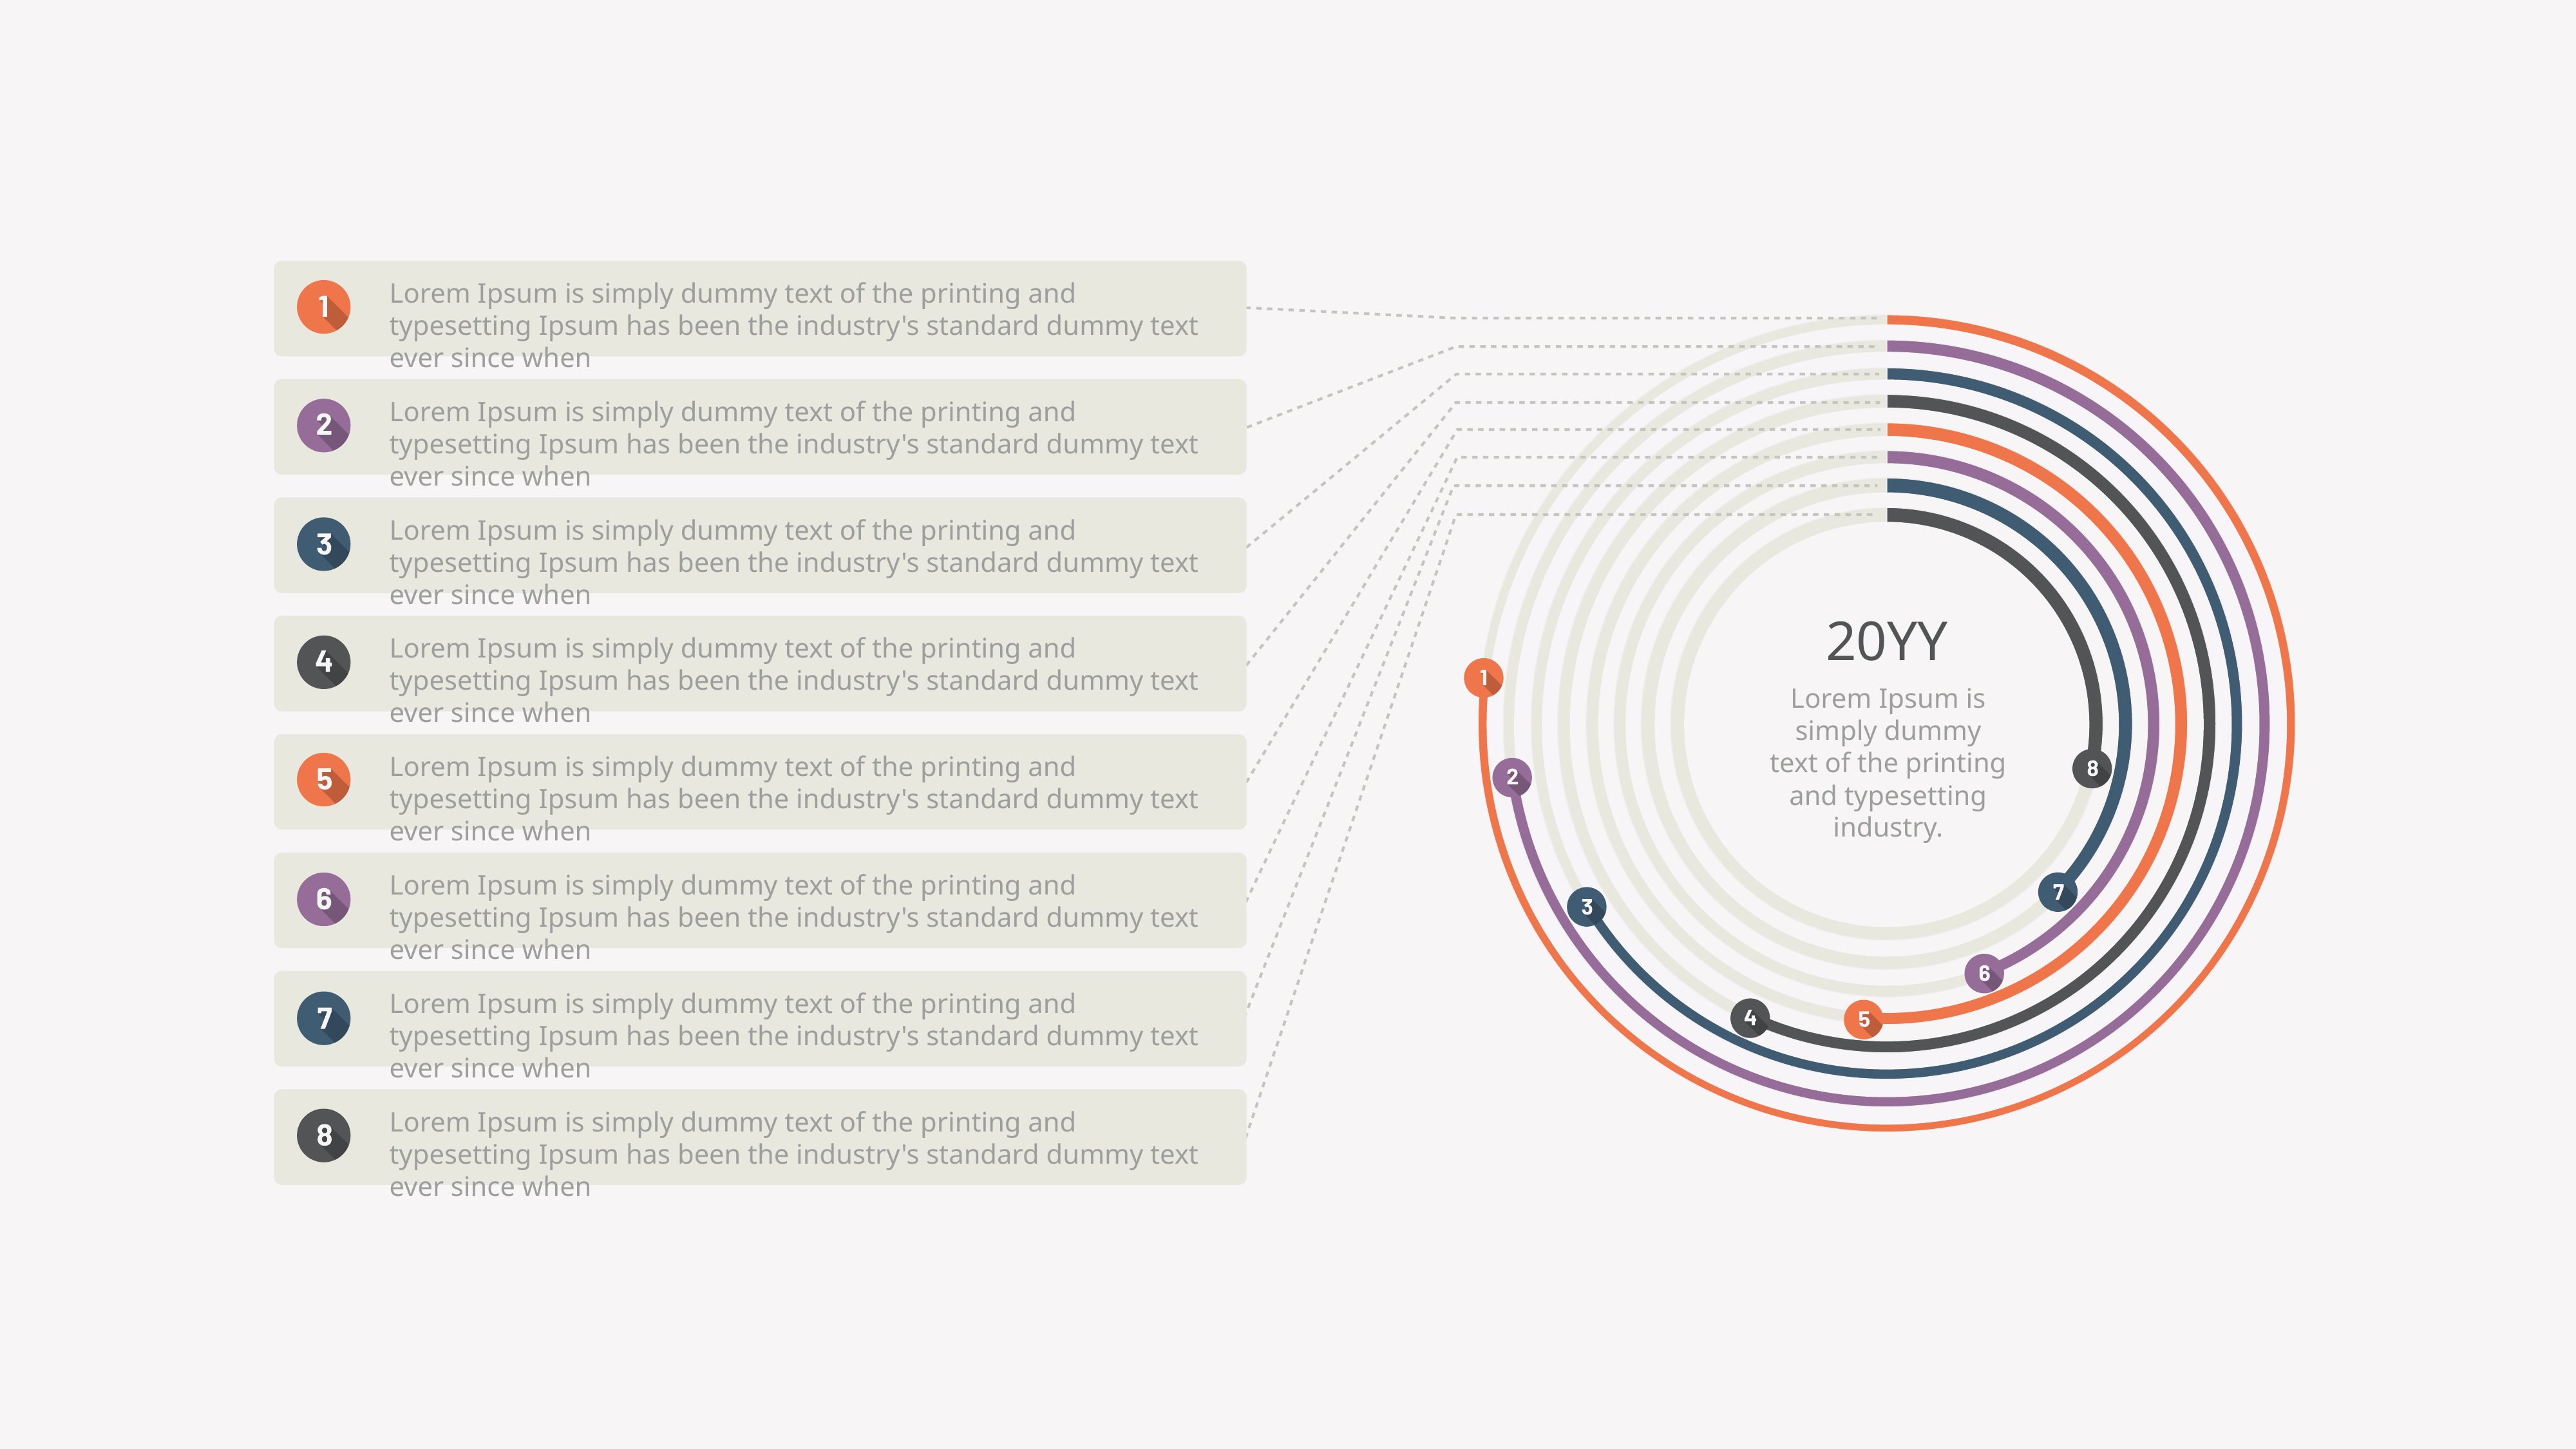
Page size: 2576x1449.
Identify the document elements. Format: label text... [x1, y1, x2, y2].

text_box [296, 872, 351, 927]
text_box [296, 279, 351, 334]
text_box Lorem Ipsum is simply dummy text of the printing and typesetting Ipsum has been the industry's standard dummy text ever since when [384, 270, 1227, 379]
text_box Lorem Ipsum is simply dummy text of the printing and typesetting Ipsum has been the industry's standard dummy text ever since when [384, 625, 1227, 734]
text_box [296, 398, 351, 453]
text_box [274, 852, 1247, 949]
text_box [1247, 402, 1472, 665]
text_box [296, 991, 351, 1046]
text_box Lorem Ipsum is simply dummy text of the printing and typesetting Ipsum has been the industry's standard dummy text ever since when [384, 1099, 1227, 1207]
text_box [1964, 953, 2005, 994]
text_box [1843, 999, 1884, 1040]
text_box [1464, 658, 1504, 698]
text_box [274, 1089, 1247, 1185]
text_box [274, 379, 1247, 475]
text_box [296, 517, 351, 571]
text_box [1492, 757, 1533, 798]
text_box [1566, 887, 1607, 927]
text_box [296, 752, 351, 807]
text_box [1730, 998, 1770, 1038]
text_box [296, 1108, 351, 1163]
text_box Lorem Ipsum is simply dummy text of the printing and typesetting Ipsum has been the industry's standard dummy text ever since when [384, 981, 1227, 1088]
text_box [1247, 515, 1472, 1137]
text_box Lorem Ipsum is simply dummy text of the printing and typesetting Ipsum has been the industry's standard dummy text ever since when [384, 744, 1227, 852]
text_box [1247, 430, 1472, 782]
text_box [1247, 374, 1472, 547]
text_box Lorem Ipsum is simply dummy text of the printing and typesetting Ipsum has been the industry's standard dummy text ever since when [384, 389, 1227, 497]
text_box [296, 635, 351, 690]
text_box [1472, 310, 2301, 1139]
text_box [2072, 748, 2112, 789]
text_box [1247, 457, 1472, 902]
text_box [1247, 486, 1472, 1016]
text_box [274, 734, 1247, 830]
text_box [1247, 346, 1472, 428]
text_box [1247, 307, 1472, 318]
text_box [274, 616, 1247, 712]
text_box Lorem Ipsum is simply dummy text of the printing and typesetting Ipsum has been the industry's standard dummy text ever since when [384, 862, 1227, 971]
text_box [2038, 872, 2078, 913]
text_box [274, 497, 1247, 593]
text_box [274, 971, 1247, 1067]
text_box [274, 260, 1247, 357]
text_box Lorem Ipsum is simply dummy text of the printing and typesetting Ipsum has been the industry's standard dummy text ever since when [384, 507, 1227, 615]
